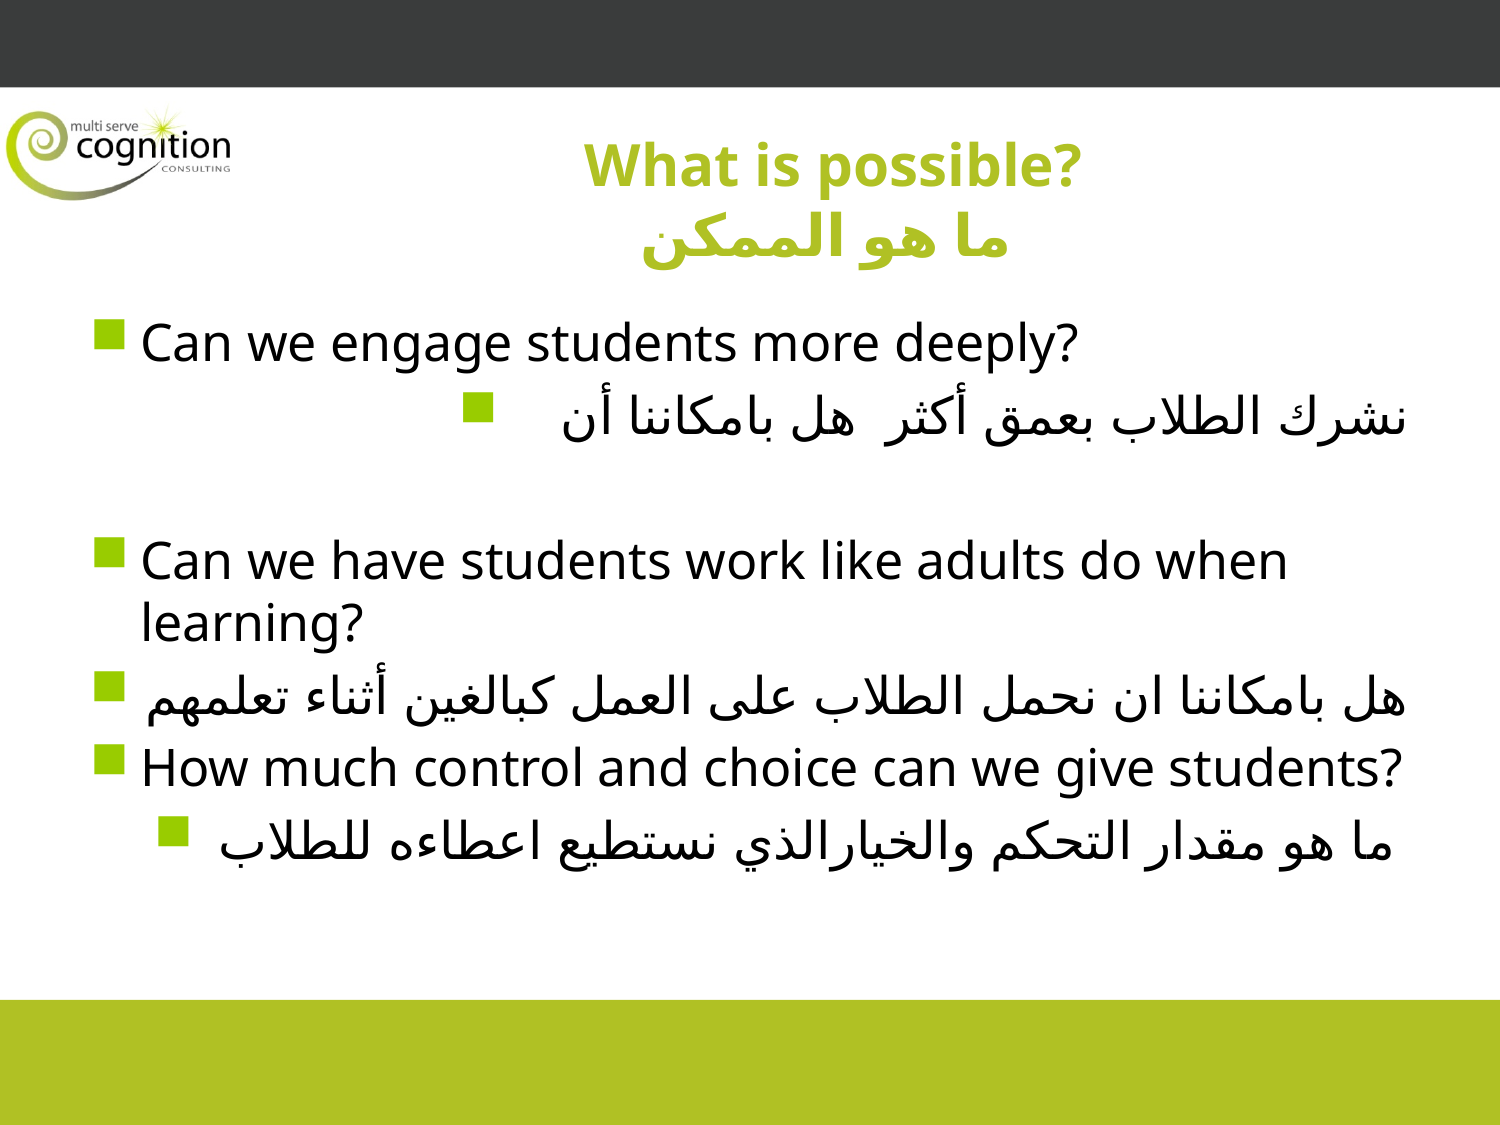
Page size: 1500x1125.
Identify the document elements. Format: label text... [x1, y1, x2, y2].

list Can we engage students more deeply? نشرك الطلاب بعمق أكثر هل بامكاننا أن Can we have students work like adults do when learning? هل بامكاننا ان نحمل الطلاب على العمل كبالغين أثناء تعلمهم How much control and choice can we give students? ما هو مقدار التحكم والخيارالذي نستطيع اعطاءه للطلاب [74, 302, 1426, 977]
picture [0, 101, 237, 207]
title What is possible? ما هو الممكن [241, 113, 1426, 283]
